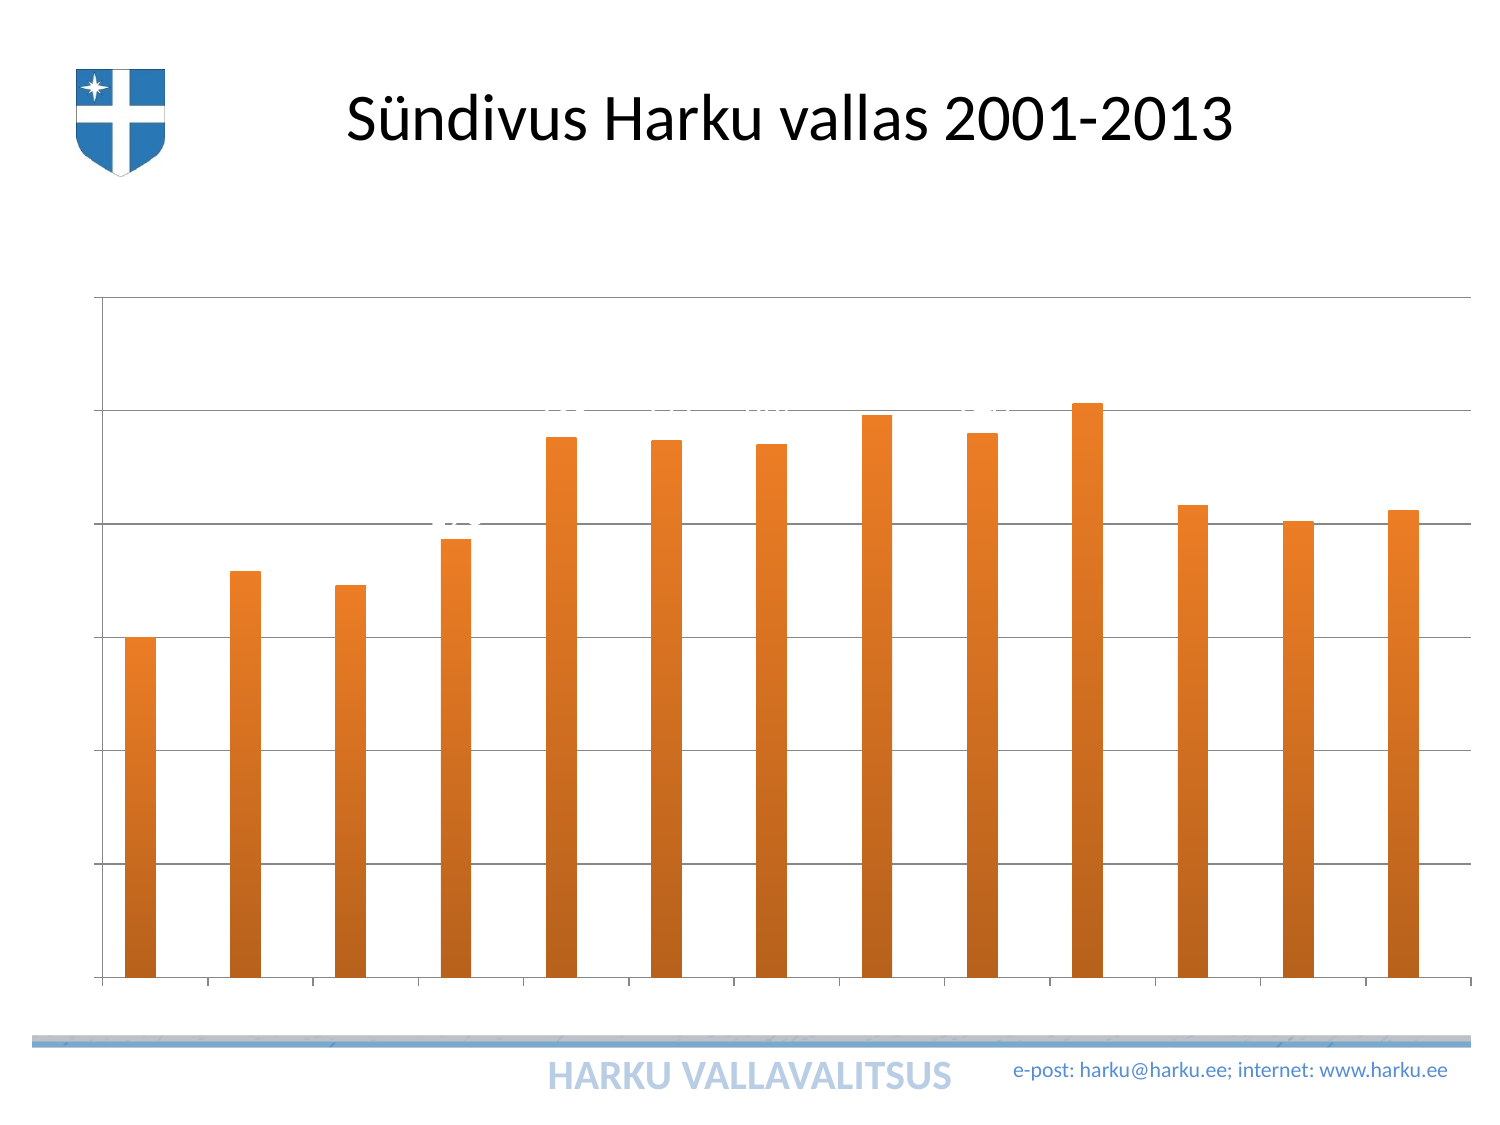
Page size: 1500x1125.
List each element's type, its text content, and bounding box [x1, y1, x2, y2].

picture [76, 69, 165, 177]
picture [29, 1034, 1471, 1049]
chart [0, 255, 1497, 1029]
footer HARKU VALLAVALITSUS [512, 1042, 988, 1103]
title Sündivus Harku vallas 2001-2013 [171, 45, 1425, 233]
